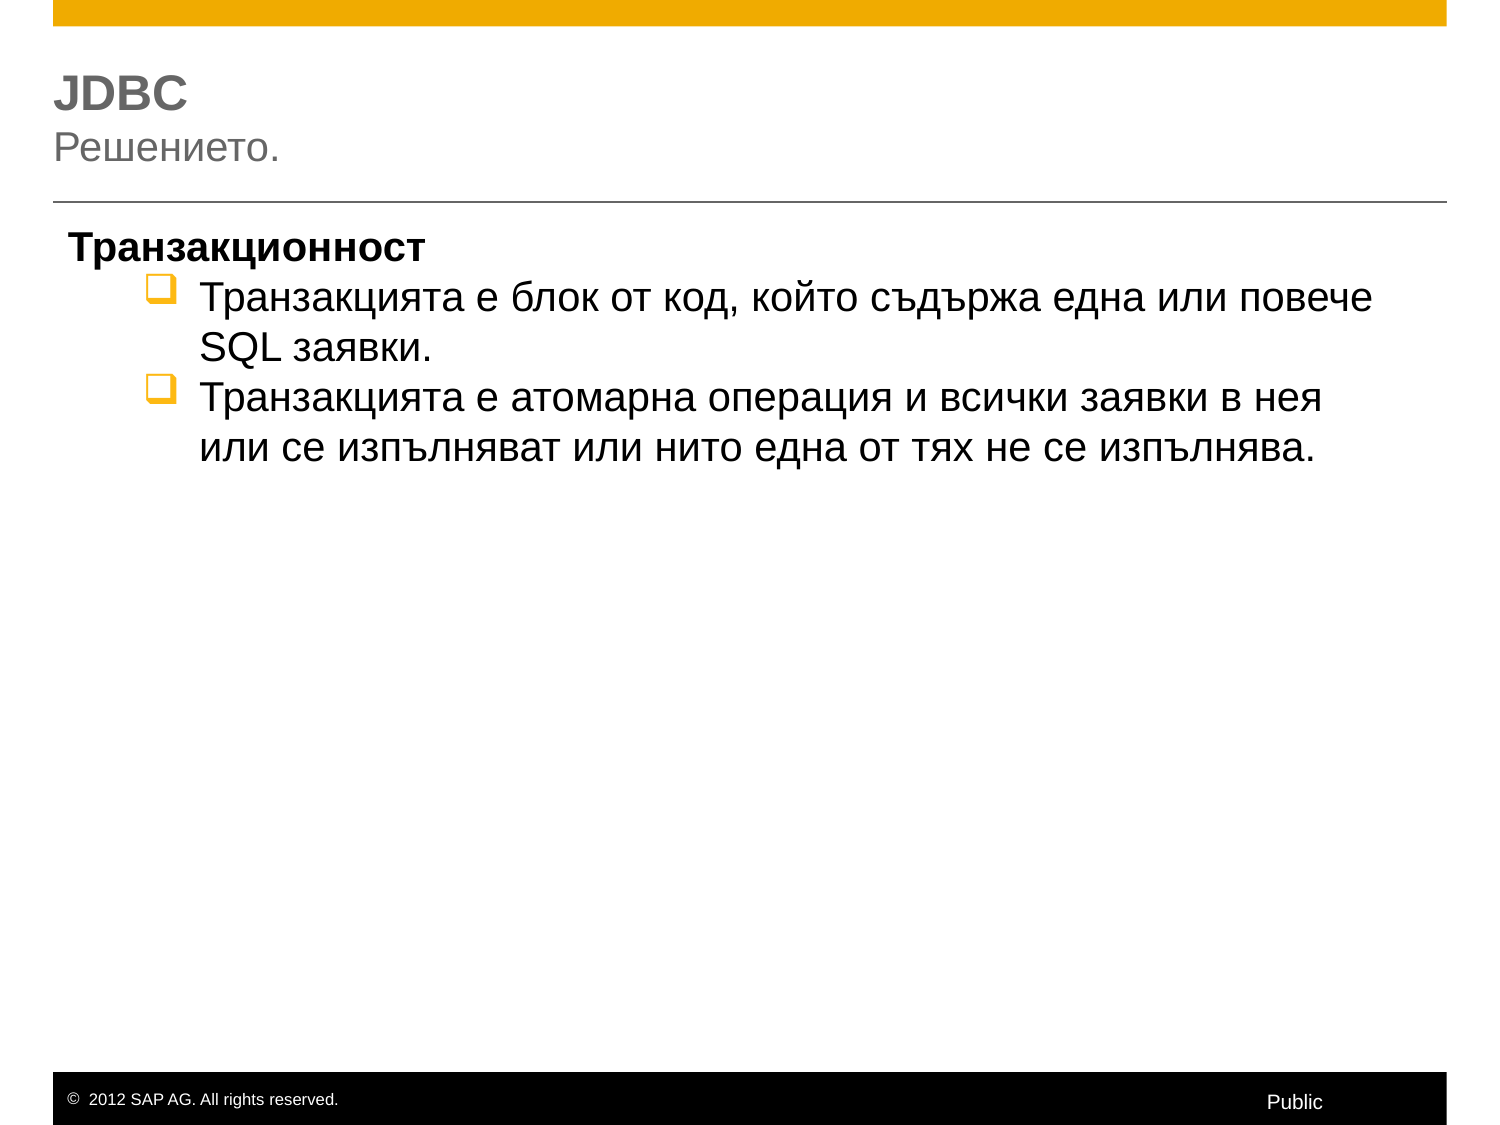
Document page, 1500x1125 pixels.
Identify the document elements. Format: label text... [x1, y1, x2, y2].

text_box Транзакционност Транзакцията е блок от код, който съдържа една или повече SQL заявки. Транзакцията е атомарна операция и всички заявки в нея или се изпълняват или нито една от тях не се изпълнява. [53, 212, 1413, 478]
title JDBC Решението. [53, 53, 1447, 178]
